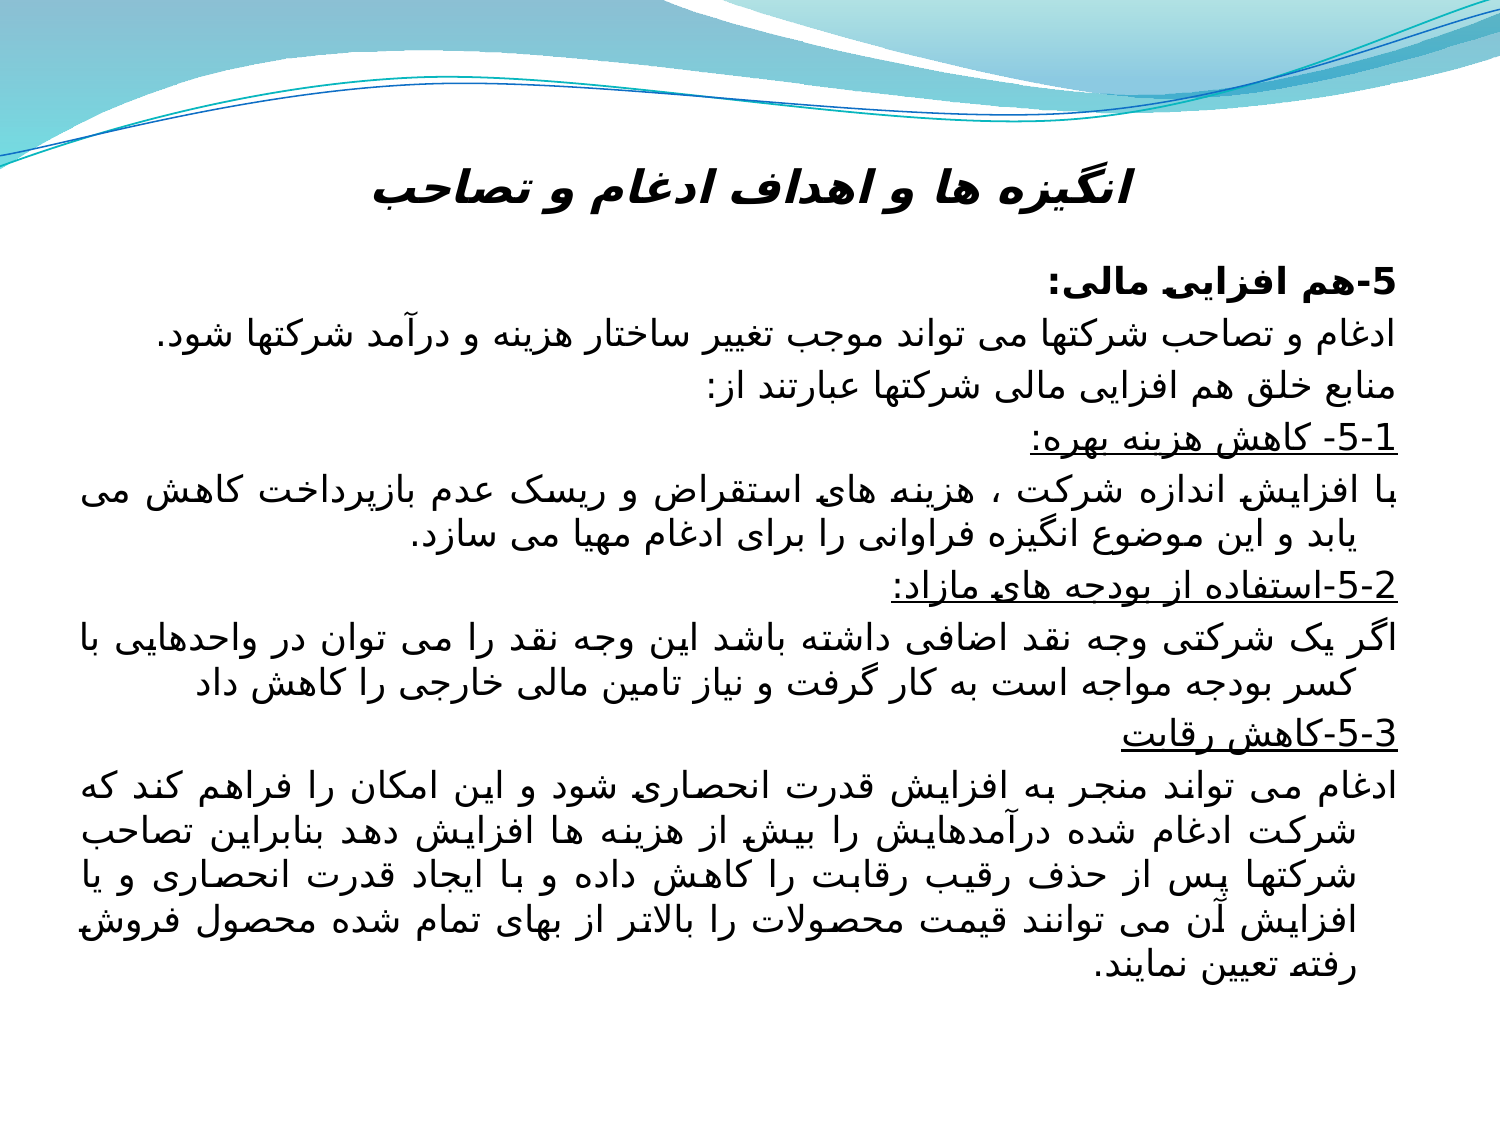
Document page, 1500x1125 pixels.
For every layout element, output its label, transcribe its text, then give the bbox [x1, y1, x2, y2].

title انگیزه ها و اهداف ادغام و تصاحب [75, 115, 1425, 213]
list 5-هم افزایی مالی: ادغام و تصاحب شرکتها می تواند موجب تغییر ساختار هزینه و درآمد شرکتها شود. منابع خلق هم افزایی مالی شرکتها عبارتند از: 5-1- کاهش هزینه بهره: با افزایش اندازه شرکت ، هزینه های استقراض و ریسک عدم بازپرداخت کاهش می یابد و این موضوع انگیزه فراوانی را برای ادغام مهیا می سازد. 5-2-استفاده از بودجه های مازاد: اگر یک شرکتی وجه نقد اضافی داشته باشد این وجه نقد را می توان در واحدهایی با کسر بودجه مواجه است به کار گرفت و نیاز تامین مالی خارجی را کاهش داد 5-3-کاهش رقابت ادغام می تواند منجر به افزایش قدرت انحصاری شود و این امکان را فراهم کند که شرکت ادغام شده درآمدهایش را بیش از هزینه ها افزایش دهد بنابراین تصاحب شرکتها پس از حذف رقیب رقابت را کاهش داده و با ایجاد قدرت انحصاری و یا افزایش آن می توانند قیمت محصولات را بالاتر از بهای تمام شده محصول فروش رفته تعیین نمایند. [62, 249, 1413, 1008]
